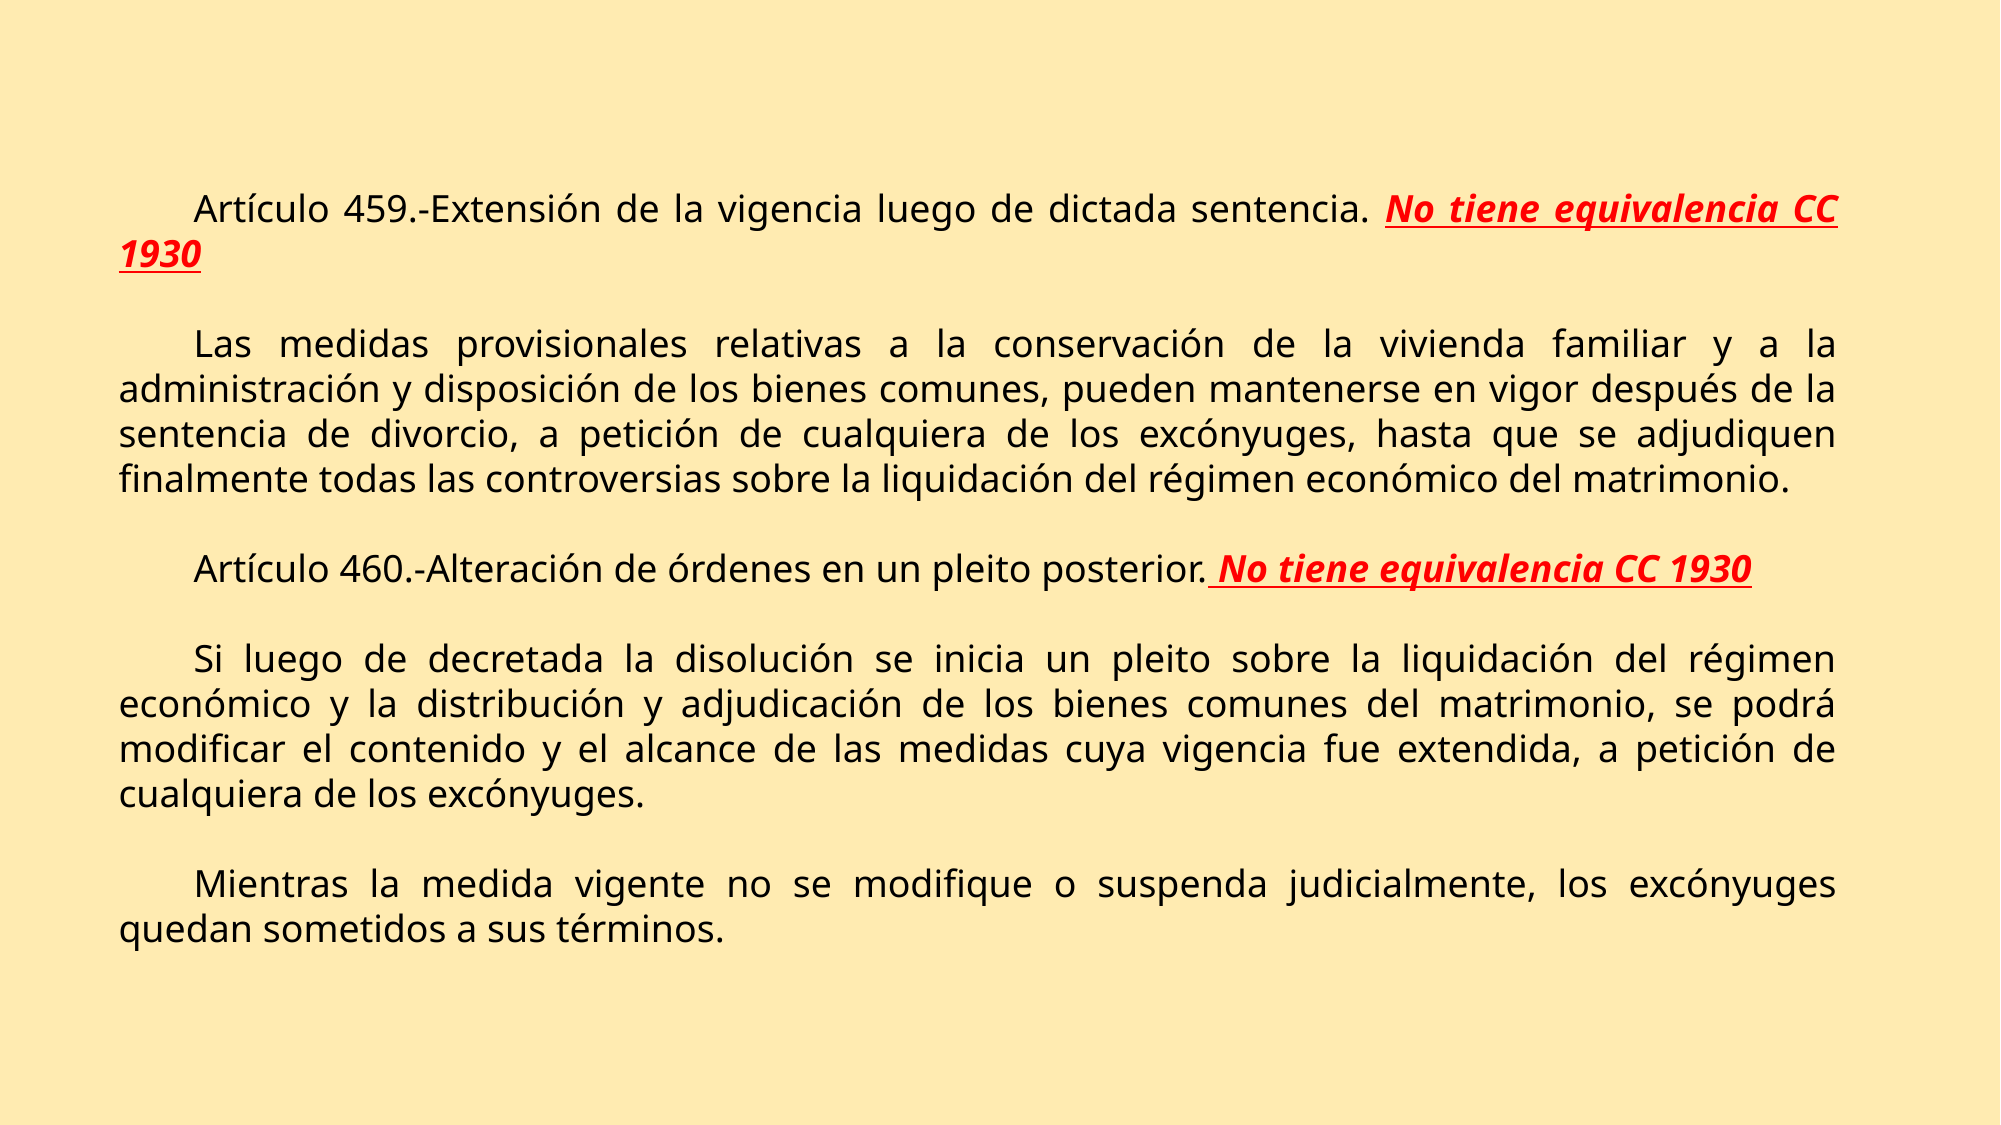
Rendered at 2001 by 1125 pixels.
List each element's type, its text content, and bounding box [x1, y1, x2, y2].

text_box Artículo 459.-Extensión de la vigencia luego de dictada sentencia. No tiene equivalencia CC 1930 Las medidas provisionales relativas a la conservación de la vivienda familiar y a la administración y disposición de los bienes comunes, pueden mantenerse en vigor después de la sentencia de divorcio, a petición de cualquiera de los excónyuges, hasta que se adjudiquen finalmente todas las controversias sobre la liquidación del régimen económico del matrimonio. Artículo 460.-Alteración de órdenes en un pleito posterior. No tiene equivalencia CC 1930 Si luego de decretada la disolución se inicia un pleito sobre la liquidación del régimen económico y la distribución y adjudicación de los bienes comunes del matrimonio, se podrá modificar el contenido y el alcance de las medidas cuya vigencia fue extendida, a petición de cualquiera de los excónyuges. Mientras la medida vigente no se modifique o suspenda judicialmente, los excónyuges quedan sometidos a sus términos. [103, 177, 1853, 1003]
